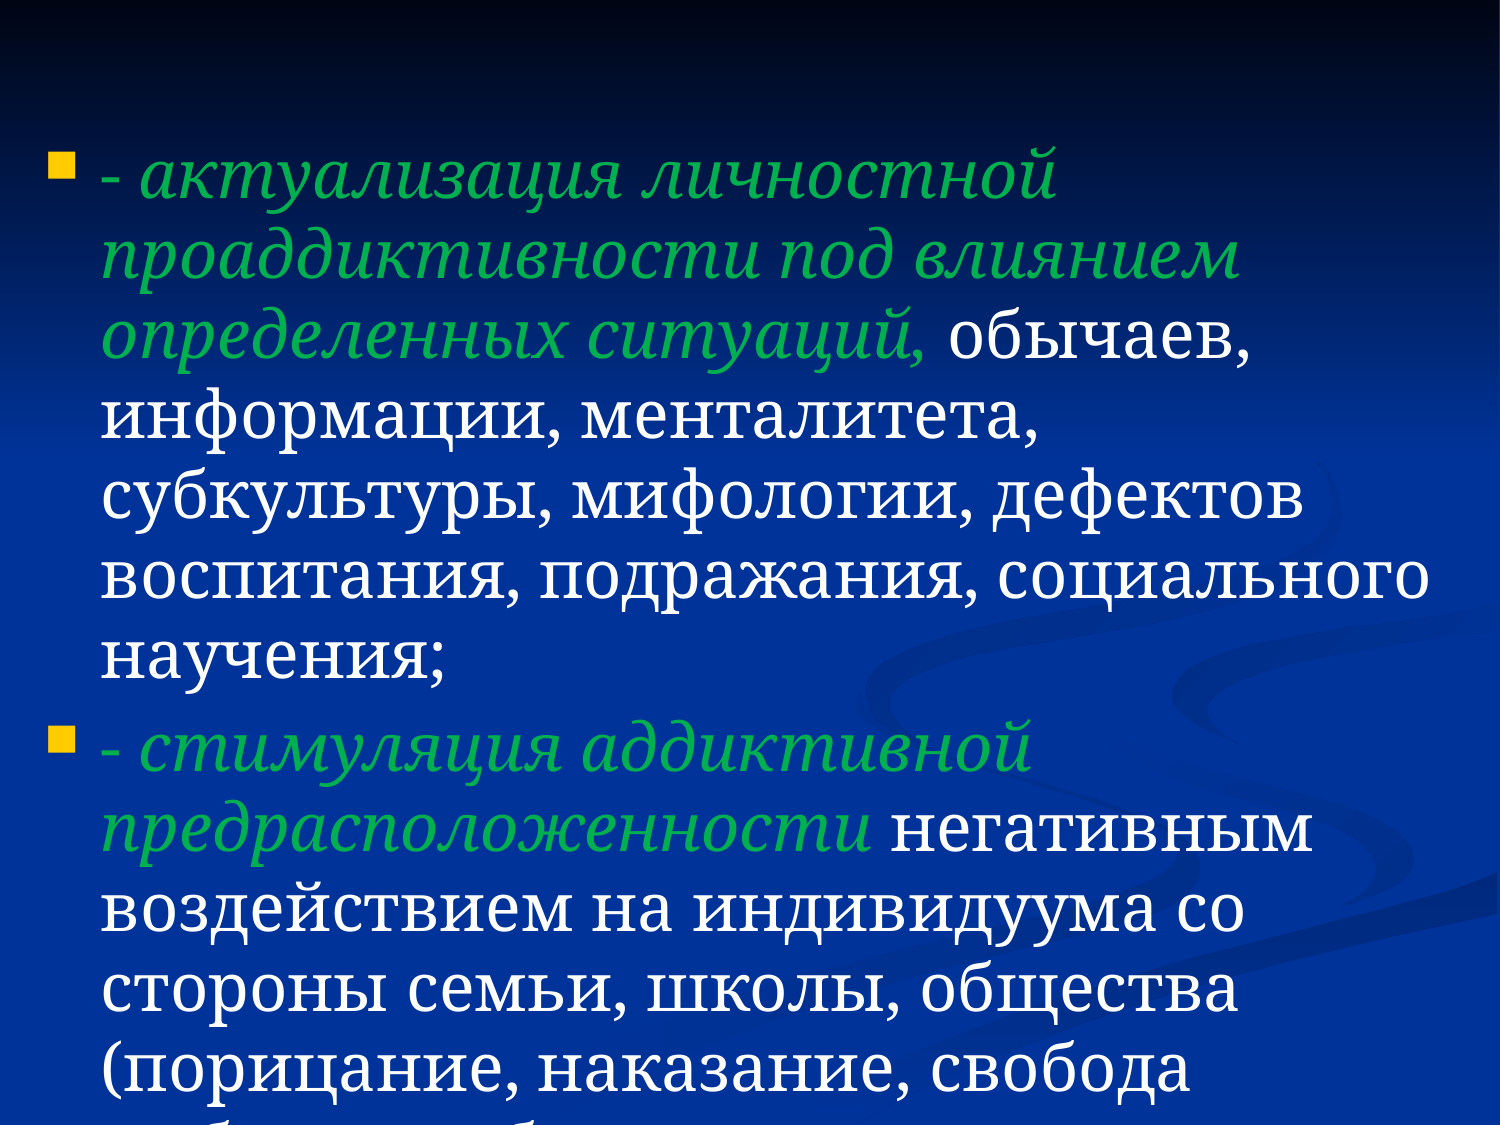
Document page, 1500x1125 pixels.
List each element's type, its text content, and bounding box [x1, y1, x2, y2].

list - актуализация личностной проаддиктивности под влиянием определенных ситуаций, обычаев, информации, менталитета, субкультуры, мифологии, дефектов воспитания, подражания, социального научения; - стимуляция аддиктивной предрасположенности негативным воздействием на индивидуума со стороны семьи, школы, общества (порицание, наказание, свобода выбора, одобрение аддиктивного поведения); [29, 30, 1459, 1095]
